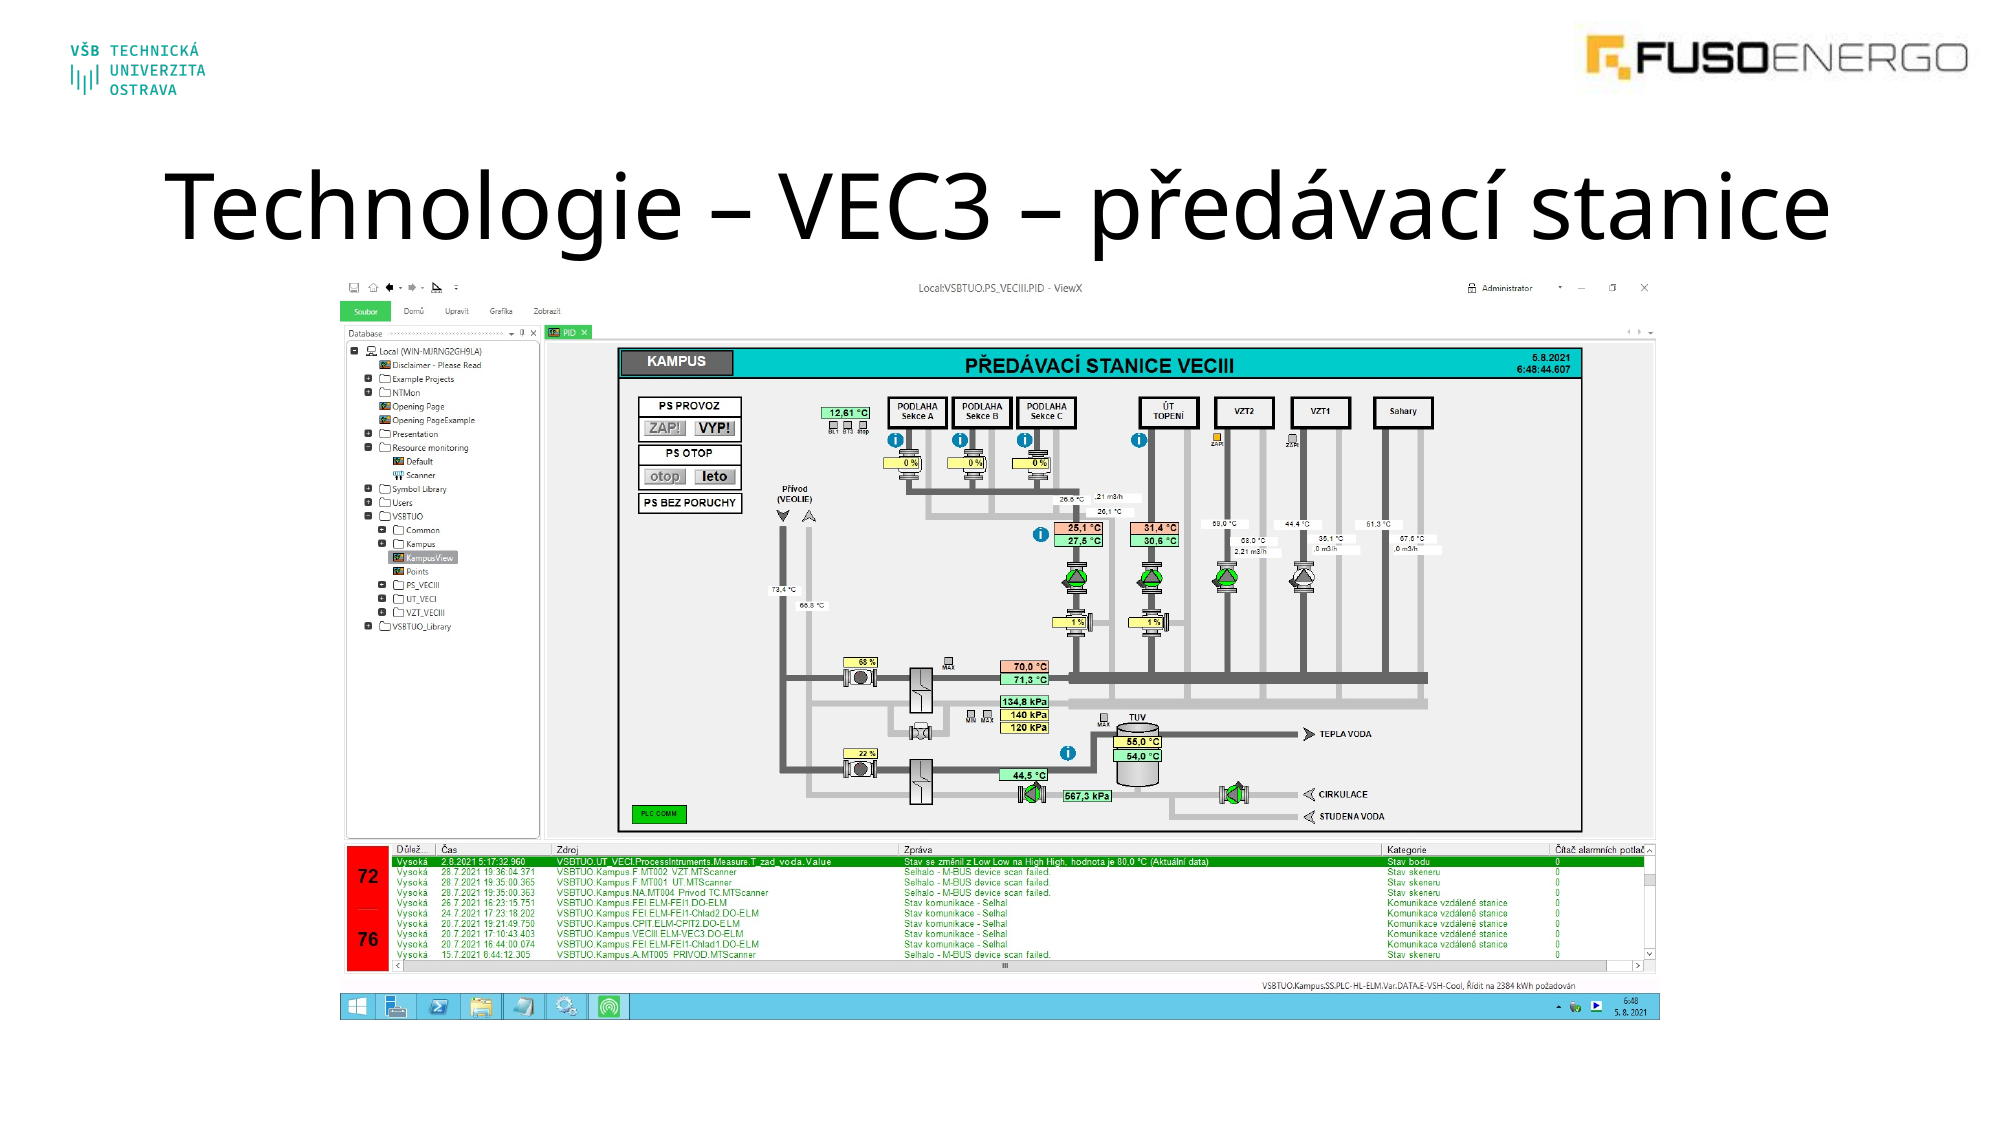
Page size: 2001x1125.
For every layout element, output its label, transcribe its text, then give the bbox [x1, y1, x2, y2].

picture [340, 277, 1660, 1020]
title Technologie – VEC3 – předávací stanice [137, 141, 1863, 278]
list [70, 41, 205, 95]
picture [1574, 21, 1981, 95]
